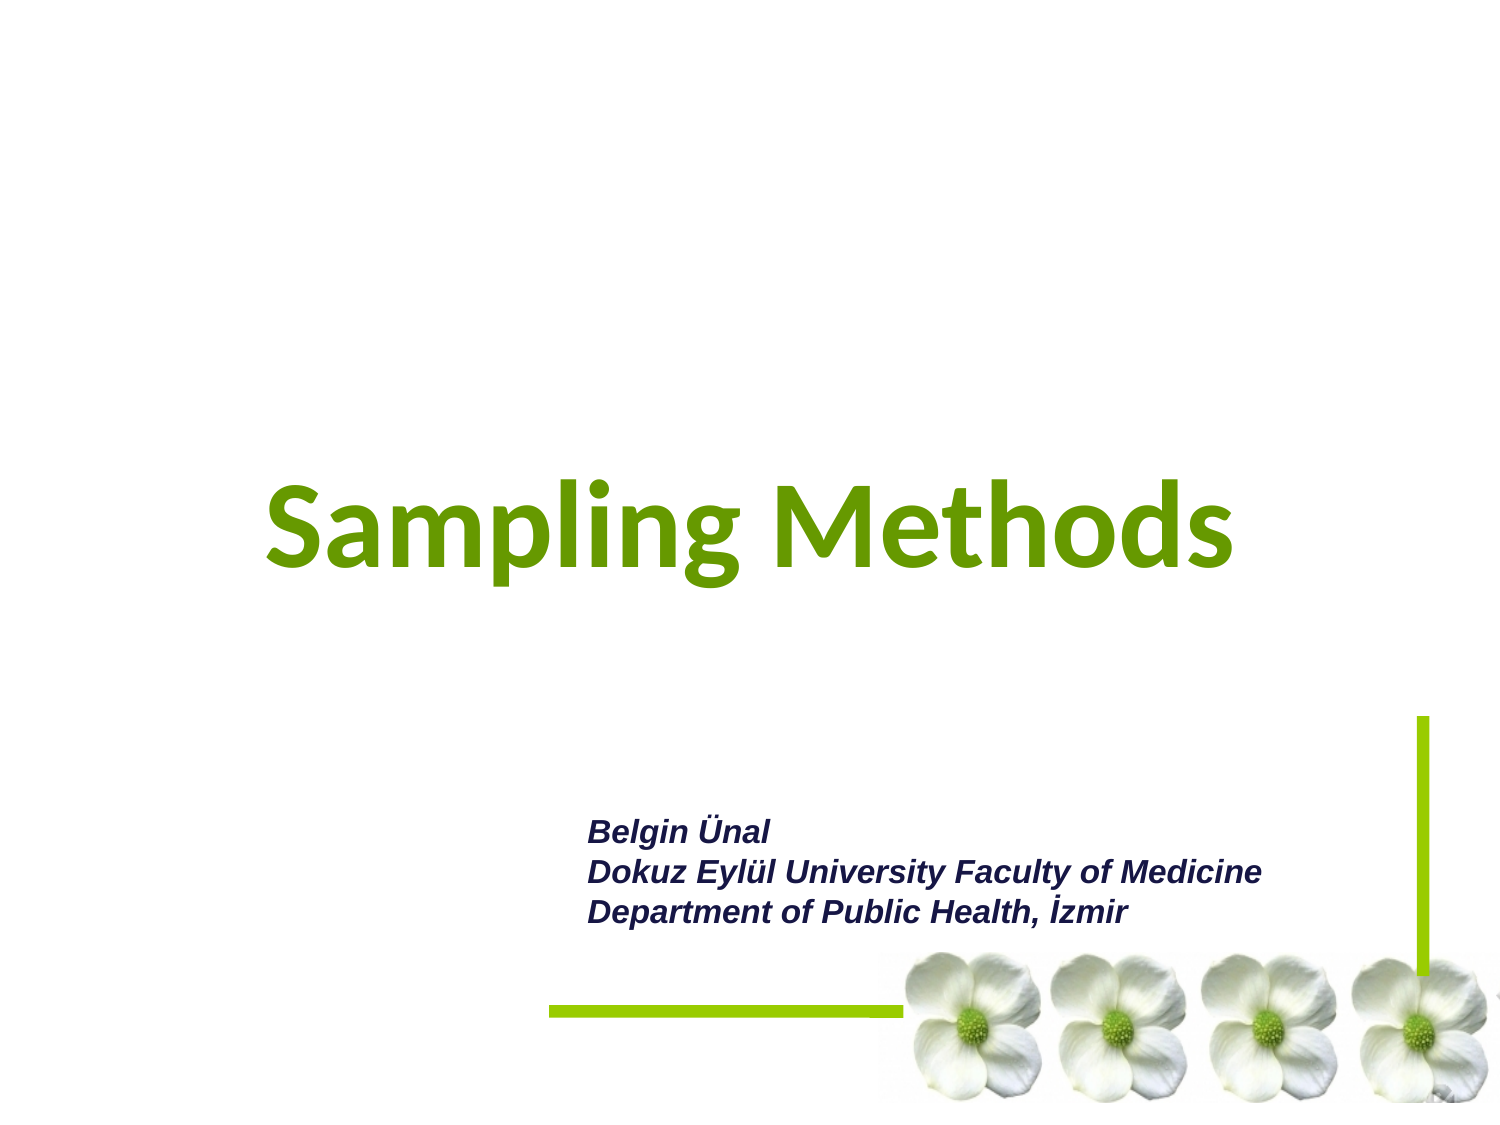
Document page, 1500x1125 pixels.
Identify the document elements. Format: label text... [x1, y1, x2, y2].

title Sampling Methods [76, 274, 1424, 610]
picture [878, 952, 1500, 1103]
text_box Belgin Ünal Dokuz Eylül University Faculty of Medicine Department of Public Health, İzmir [572, 803, 1479, 938]
